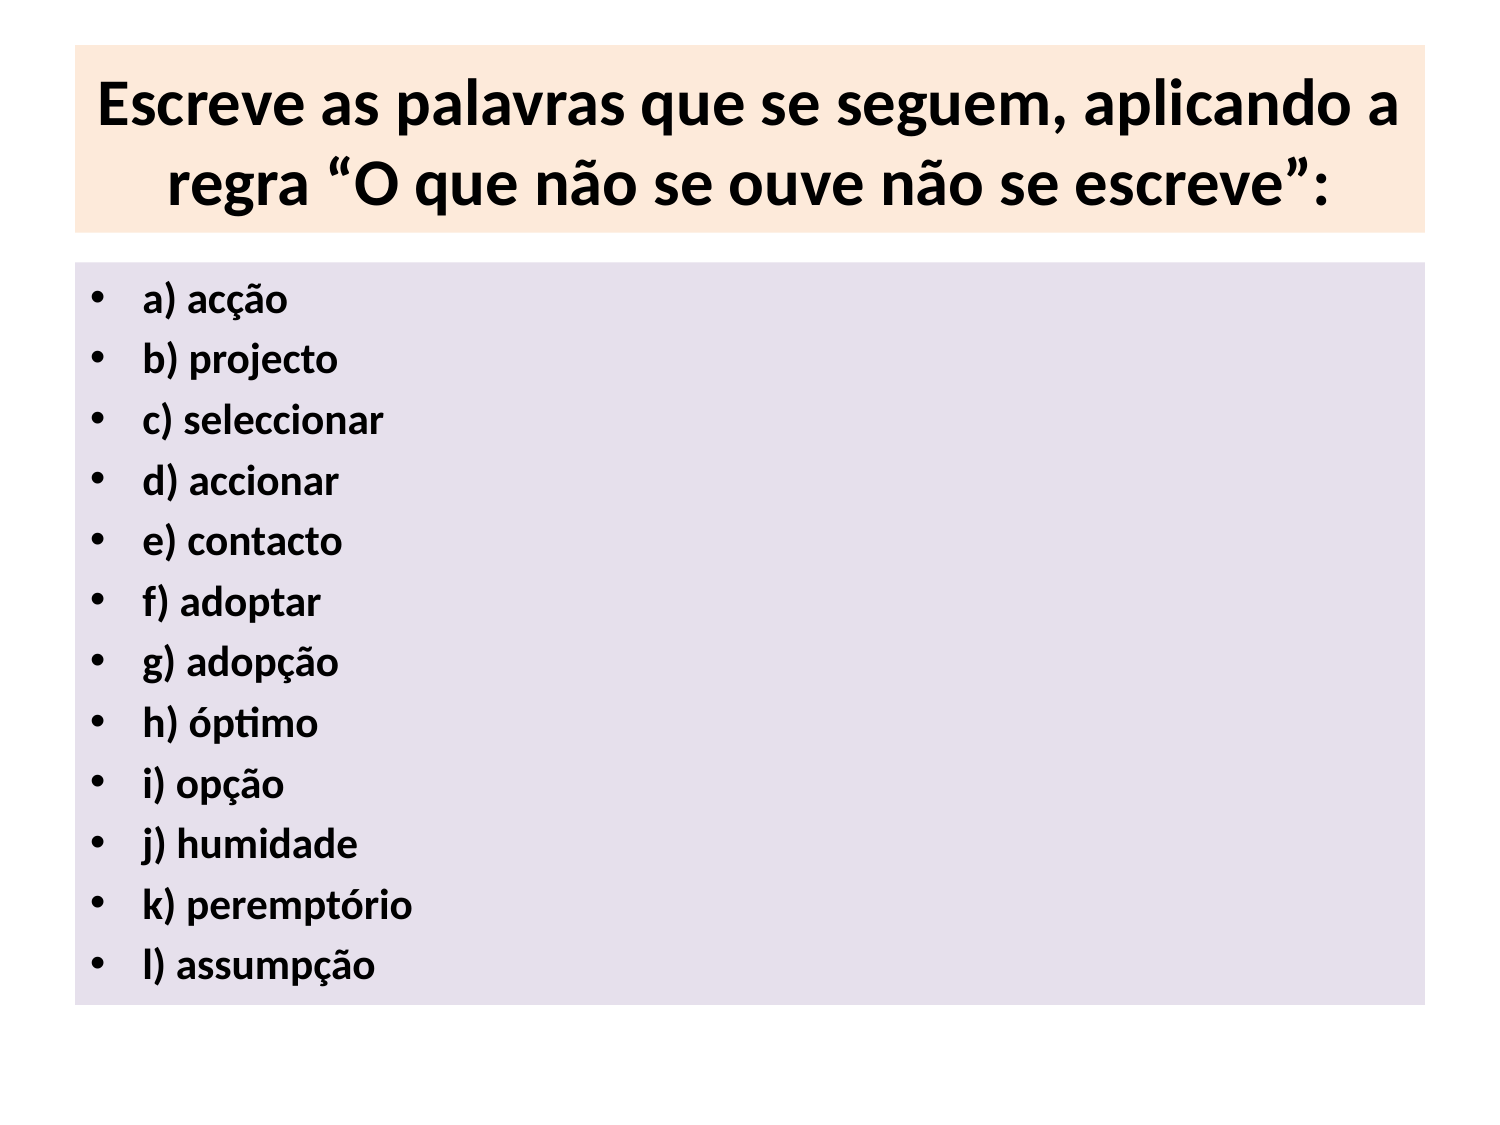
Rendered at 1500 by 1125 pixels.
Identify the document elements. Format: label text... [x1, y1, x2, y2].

list a) acção b) projecto c) seleccionar d) accionar e) contacto f) adoptar g) adopção h) óptimo i) opção j) humidade k) peremptório l) assumpção [75, 262, 1425, 1005]
title Escreve as palavras que se seguem, aplicando a regra “O que não se ouve não se escreve”: [75, 45, 1425, 233]
